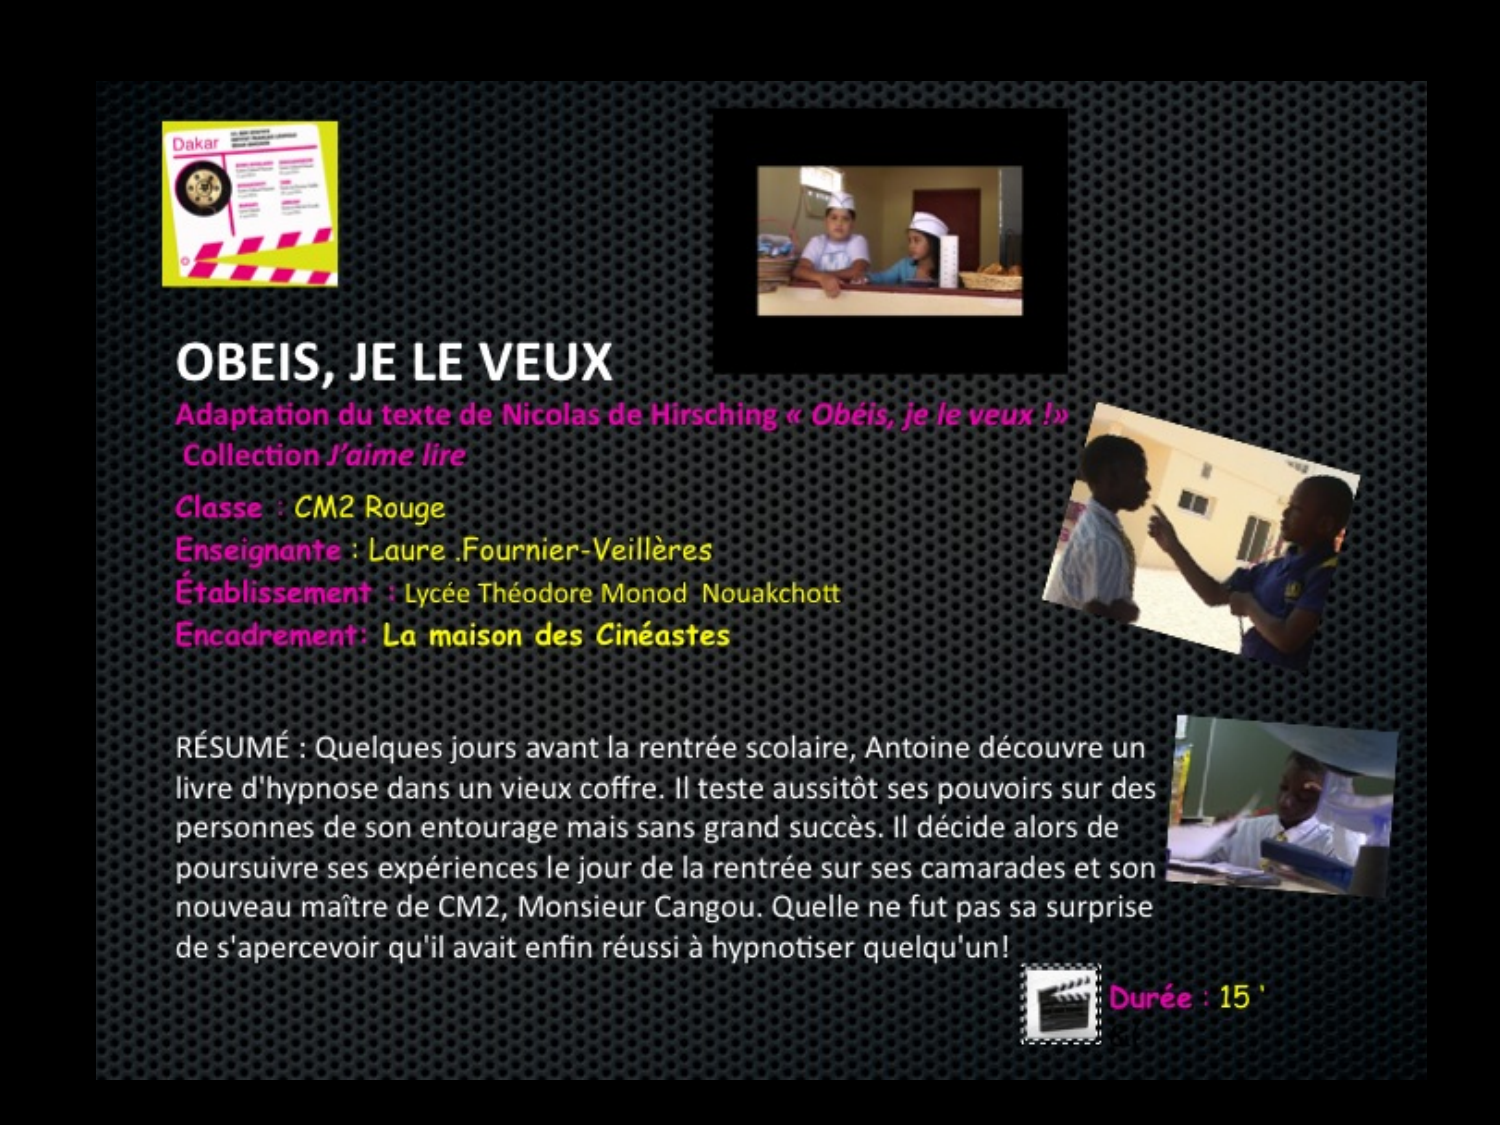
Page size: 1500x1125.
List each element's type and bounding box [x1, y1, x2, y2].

list [0, 81, 1500, 1080]
